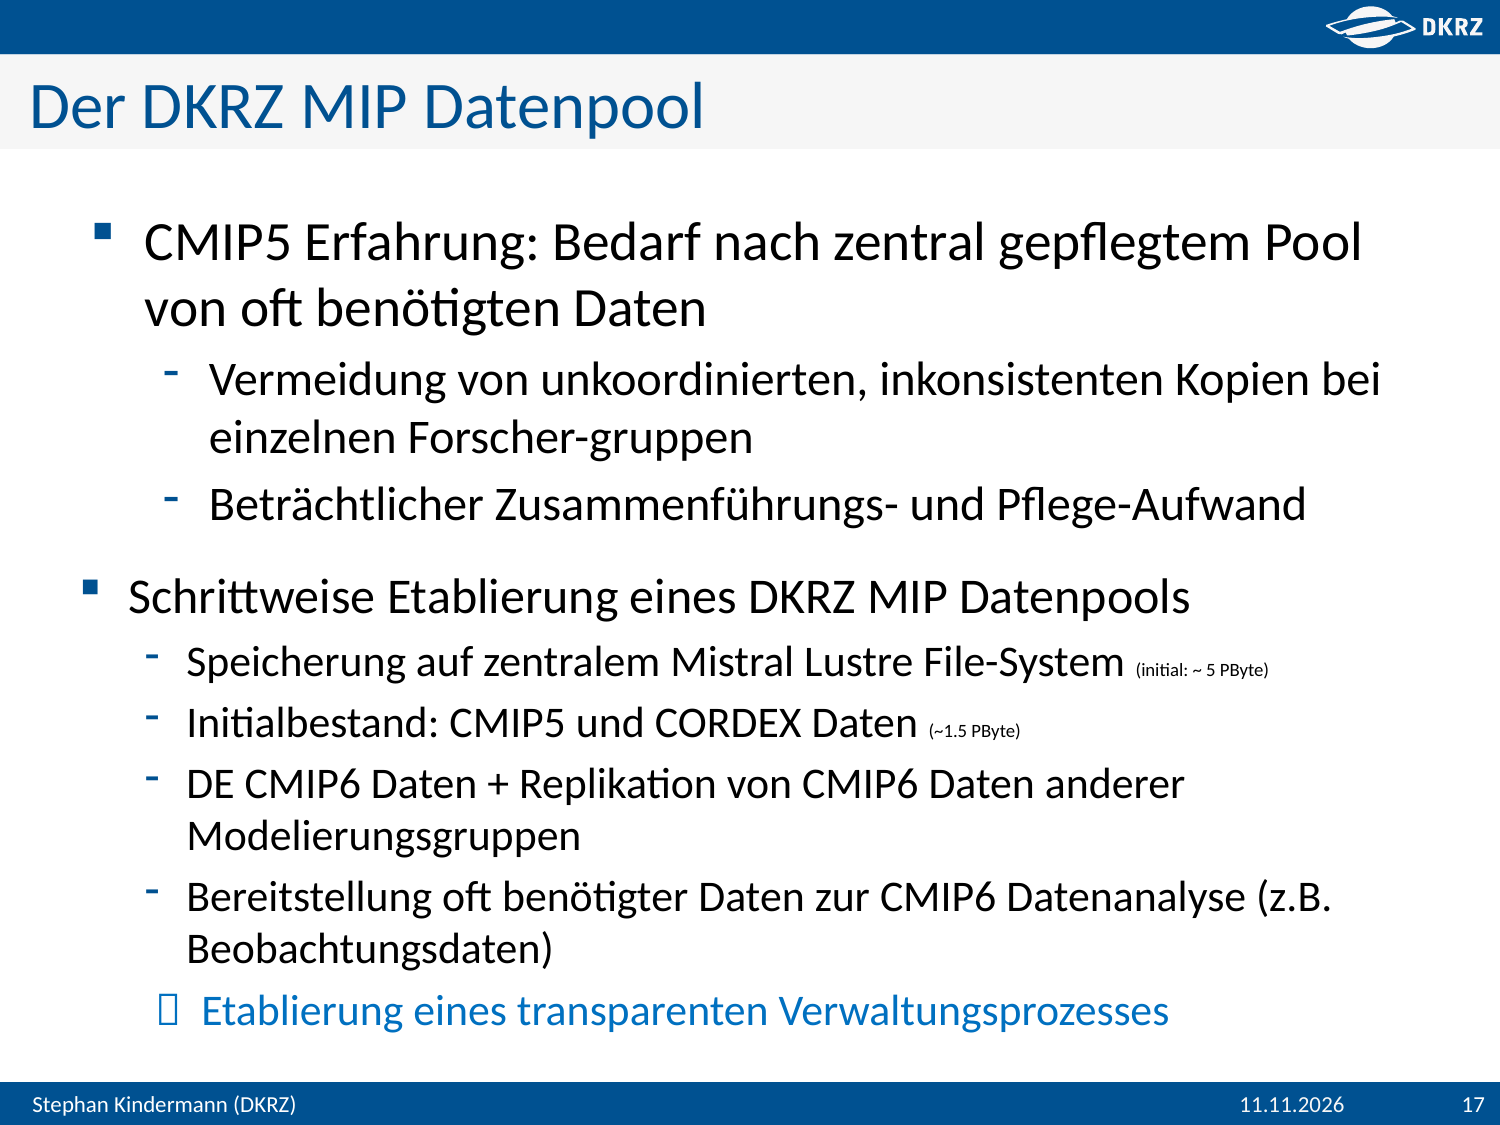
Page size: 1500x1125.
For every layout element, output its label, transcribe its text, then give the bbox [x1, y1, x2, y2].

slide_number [1187, 1082, 1360, 1125]
text_box Schrittweise Etablierung eines DKRZ MIP Datenpools Speicherung auf zentralem Mistral Lustre File-System (initial: ~ 5 PByte) Initialbestand: CMIP5 und CORDEX Daten (~1.5 PByte) DE CMIP6 Daten + Replikation von CMIP6 Daten anderer Modelierungsgruppen Bereitstellung oft benötigter Daten zur CMIP6 Datenanalyse (z.B. Beobachtungsdaten)  Etablierung eines transparenten Verwaltungsprozesses [63, 550, 1457, 1047]
list CMIP5 Erfahrung: Bedarf nach zentral gepflegtem Pool von oft benötigten Daten Vermeidung von unkoordinierten, inkonsistenten Kopien bei einzelnen Forscher-gruppen Beträchtlicher Zusammenführungs- und Pflege-Aufwand [75, 196, 1424, 539]
slide_number 17 [1376, 1082, 1500, 1125]
title Der DKRZ MIP Datenpool [0, 54, 1500, 149]
